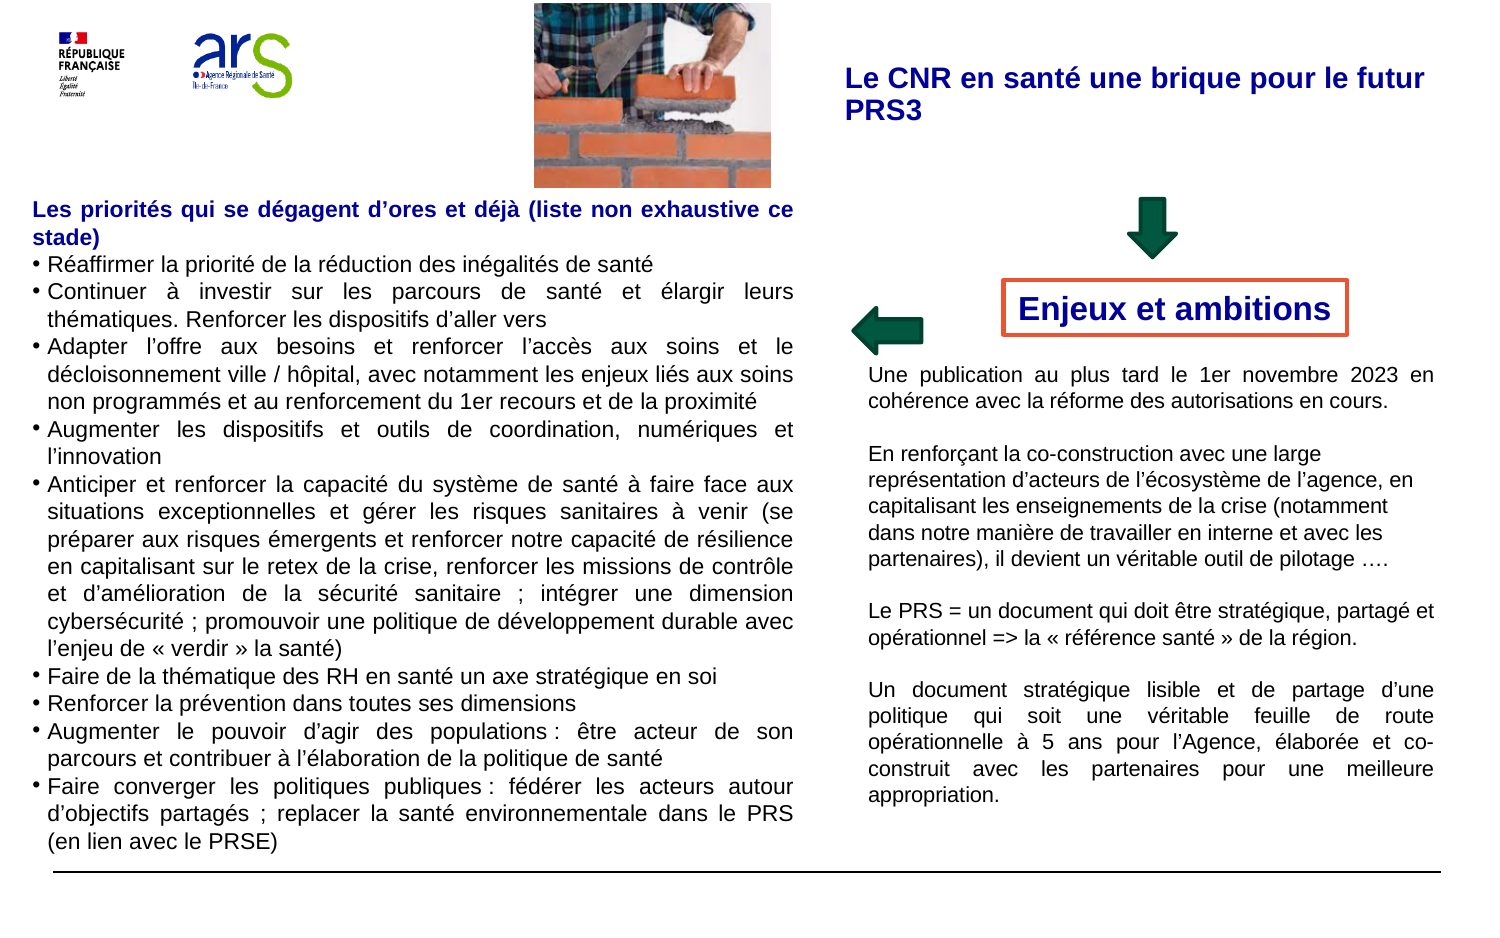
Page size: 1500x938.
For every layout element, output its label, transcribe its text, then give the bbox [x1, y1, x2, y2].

text_box Enjeux et ambitions [1001, 278, 1349, 337]
picture [534, 2, 771, 188]
picture [192, 33, 292, 98]
text_box Une publication au plus tard le 1er novembre 2023 en cohérence avec la réforme des autorisations en cours. En renforçant la co-construction avec une large représentation d’acteurs de l’écosystème de l’agence, en capitalisant les enseignements de la crise (notamment dans notre manière de travailler en interne et avec les partenaires), il devient un véritable outil de pilotage …. Le PRS = un document qui doit être stratégique, partagé et opérationnel => la « référence santé » de la région. Un document stratégique lisible et de partage d’une politique qui soit une véritable feuille de route opérationnelle à 5 ans pour l’Agence, élaborée et co-construit avec les partenaires pour une meilleure appropriation. [853, 353, 1450, 814]
title Le CNR en santé une brique pour le futur PRS3 [828, 55, 1475, 136]
text_box [1126, 196, 1179, 260]
picture [47, 19, 136, 118]
text_box Les priorités qui se dégagent d’ores et déjà (liste non exhaustive ce stade) Réaffirmer la priorité de la réduction des inégalités de santé Continuer à investir sur les parcours de santé et élargir leurs thématiques. Renforcer les dispositifs d’aller vers Adapter l’offre aux besoins et renforcer l’accès aux soins et le décloisonnement ville / hôpital, avec notamment les enjeux liés aux soins non programmés et au renforcement du 1er recours et de la proximité Augmenter les dispositifs et outils de coordination, numériques et l’innovation Anticiper et renforcer la capacité du système de santé à faire face aux situations exceptionnelles et gérer les risques sanitaires à venir (se préparer aux risques émergents et renforcer notre capacité de résilience en capitalisant sur le retex de la crise, renforcer les missions de contrôle et d’amélioration de la sécurité sanitaire ; intégrer une dimension cybersécurité ; promouvoir une politique de développement durable avec l’enjeu de « verdir » la santé) Faire de la thématique des RH en santé un axe stratégique en soi Renforcer la prévention dans toutes ses dimensions Augmenter le pouvoir d’agir des populations : être acteur de son parcours et contribuer à l’élaboration de la politique de santé Faire converger les politiques publiques : fédérer les acteurs autour d’objectifs partagés ; replacer la santé environnementale dans le PRS (en lien avec le PRSE) [17, 187, 809, 861]
text_box [851, 305, 924, 356]
